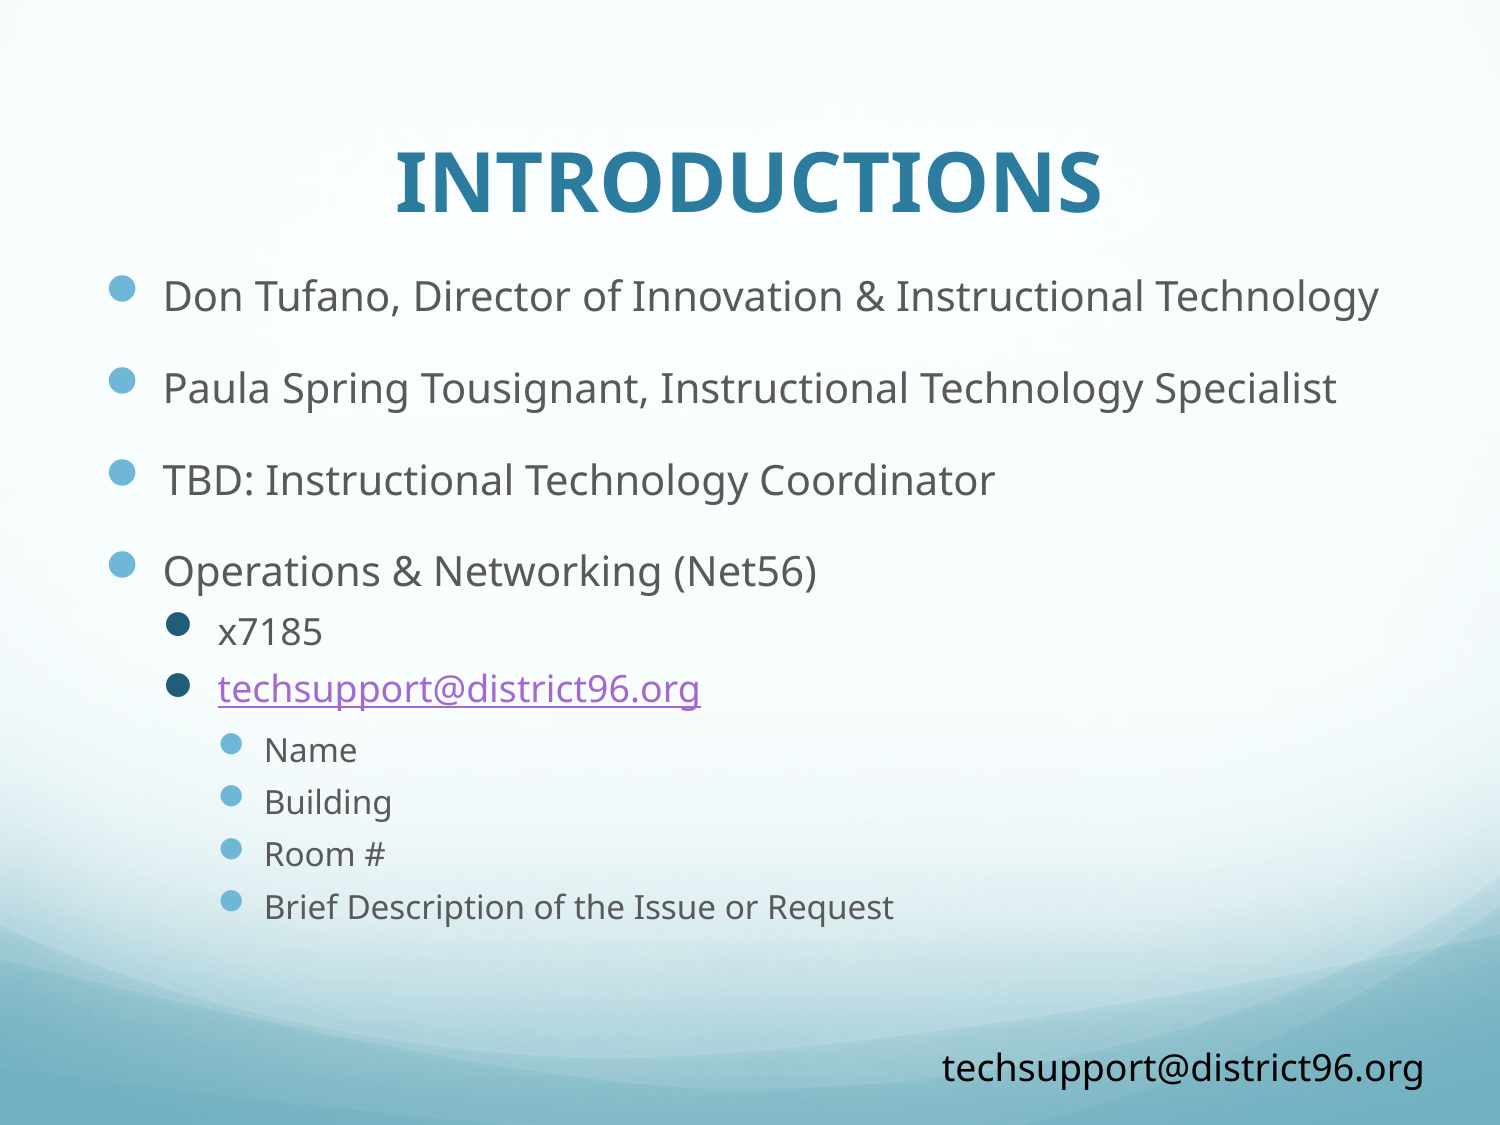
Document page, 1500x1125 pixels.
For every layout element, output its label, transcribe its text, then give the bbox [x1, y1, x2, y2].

list Don Tufano, Director of Innovation & Instructional Technology Paula Spring Tousignant, Instructional Technology Specialist TBD: Instructional Technology Coordinator Operations & Networking (Net56) x7185 techsupport@district96.org Name Building Room # Brief Description of the Issue or Request [90, 262, 1410, 975]
title Introductions [90, 17, 1410, 237]
text_box techsupport@district96.org [927, 1036, 1452, 1097]
